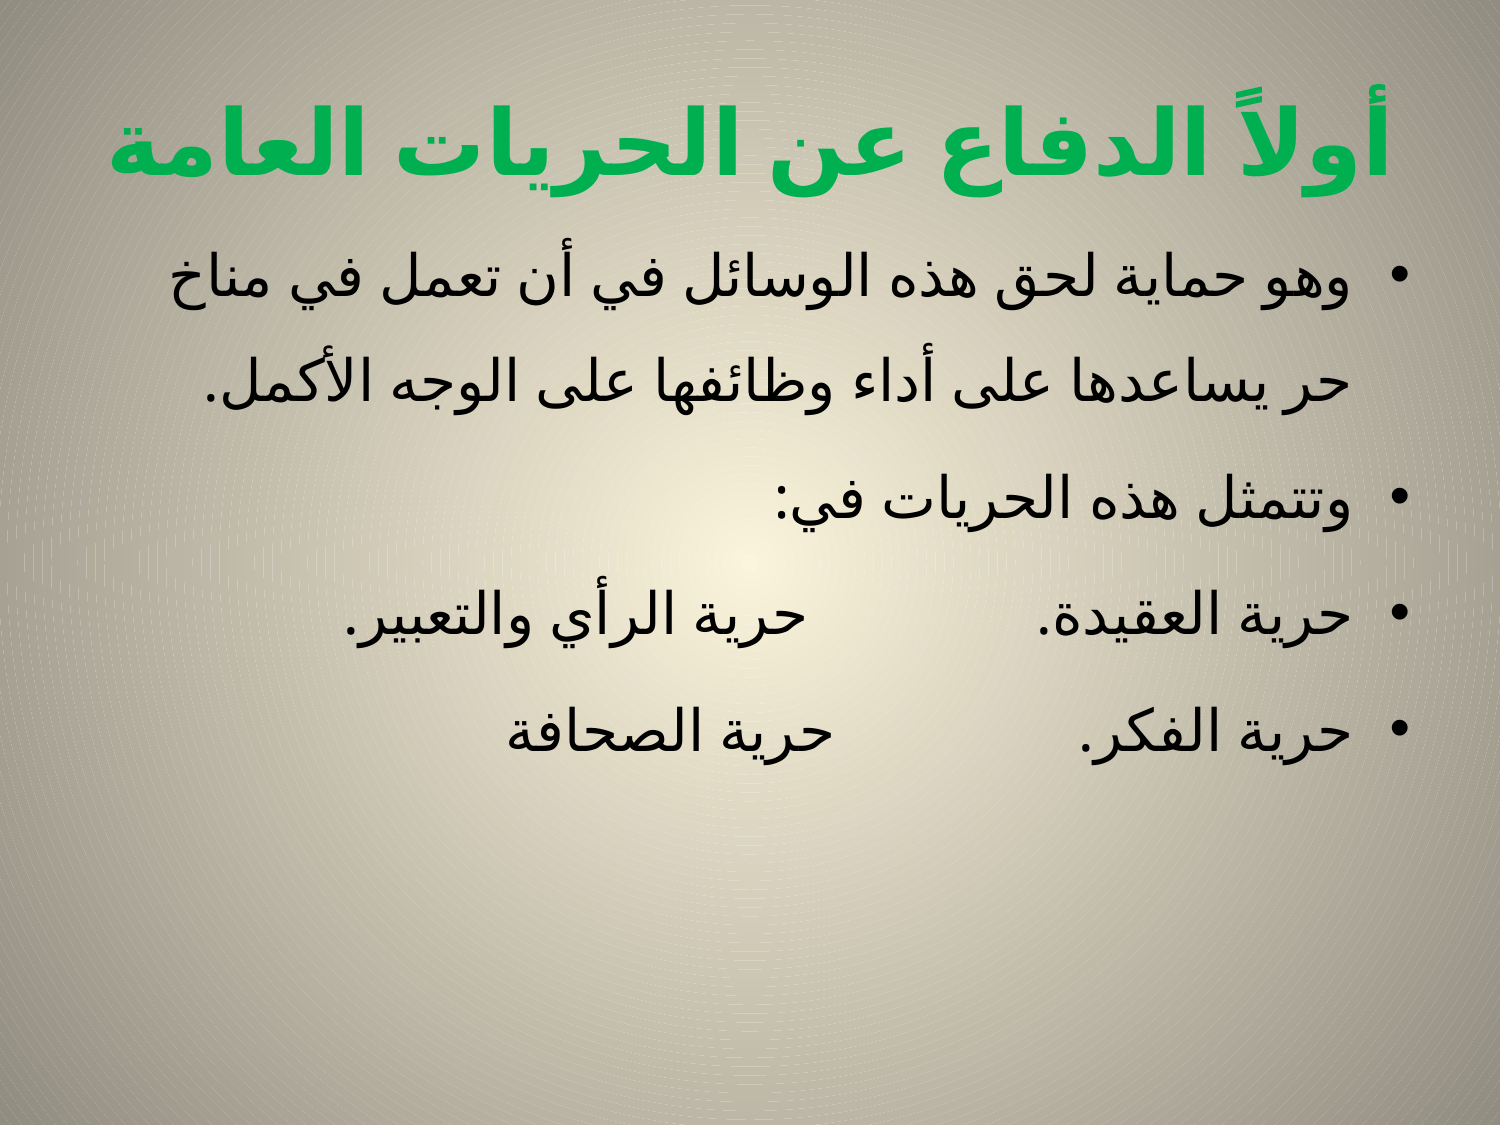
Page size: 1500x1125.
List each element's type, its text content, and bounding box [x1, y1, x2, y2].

title أولاً الدفاع عن الحريات العامة [75, 45, 1425, 196]
list وهو حماية لحق هذه الوسائل في أن تعمل في مناخ حر يساعدها على أداء وظائفها على الوجه الأكمل. وتتمثل هذه الحريات في: حرية العقيدة. حرية الرأي والتعبير. حرية الفكر. حرية الصحافة [75, 196, 1425, 1005]
